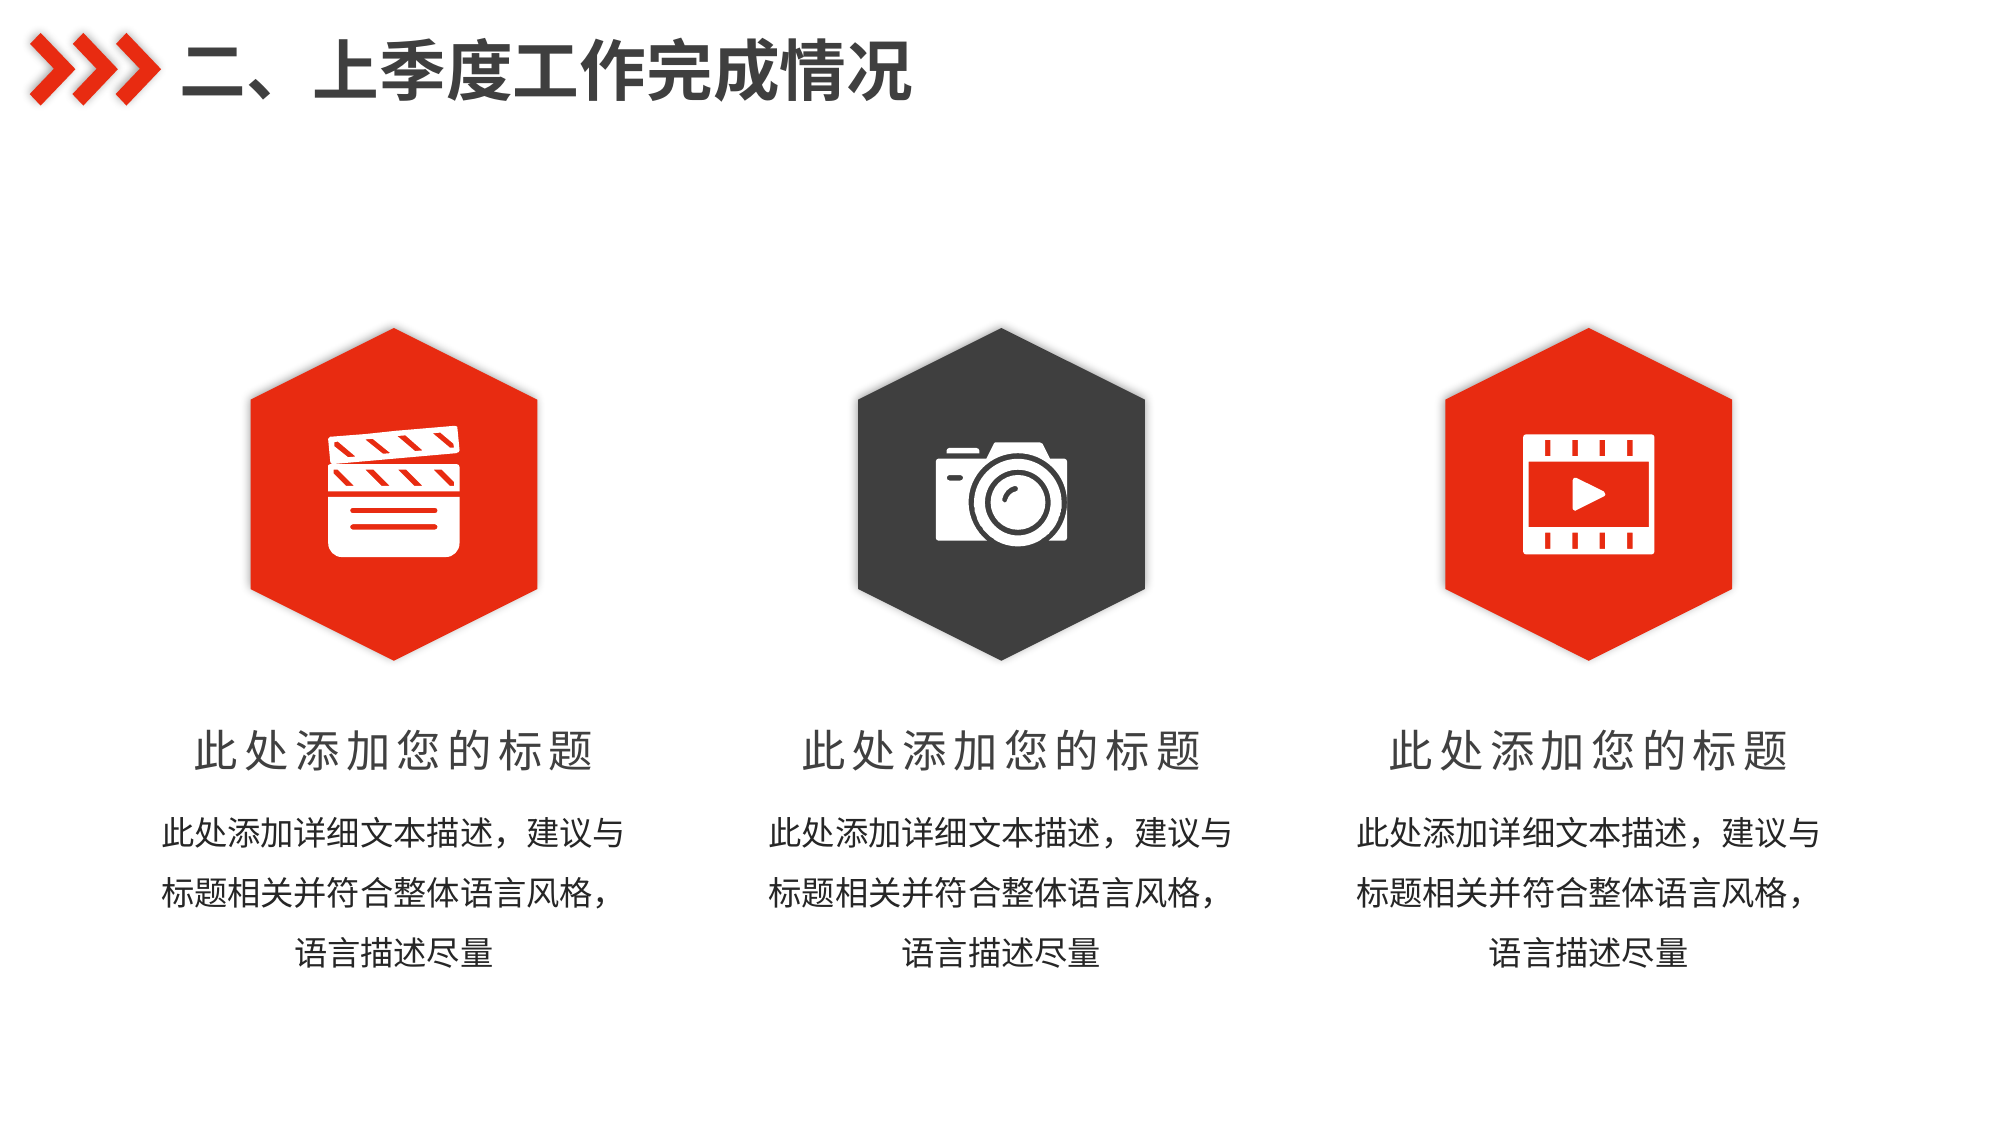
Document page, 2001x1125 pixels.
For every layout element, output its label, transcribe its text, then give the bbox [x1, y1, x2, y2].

text_box [115, 32, 162, 106]
text_box [72, 32, 118, 106]
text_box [131, 716, 657, 976]
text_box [1325, 716, 1852, 976]
text_box [29, 32, 76, 106]
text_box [738, 716, 1265, 976]
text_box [250, 327, 538, 661]
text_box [1445, 327, 1733, 661]
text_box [857, 327, 1145, 661]
text_box 二、上季度工作完成情况 [164, 21, 929, 117]
